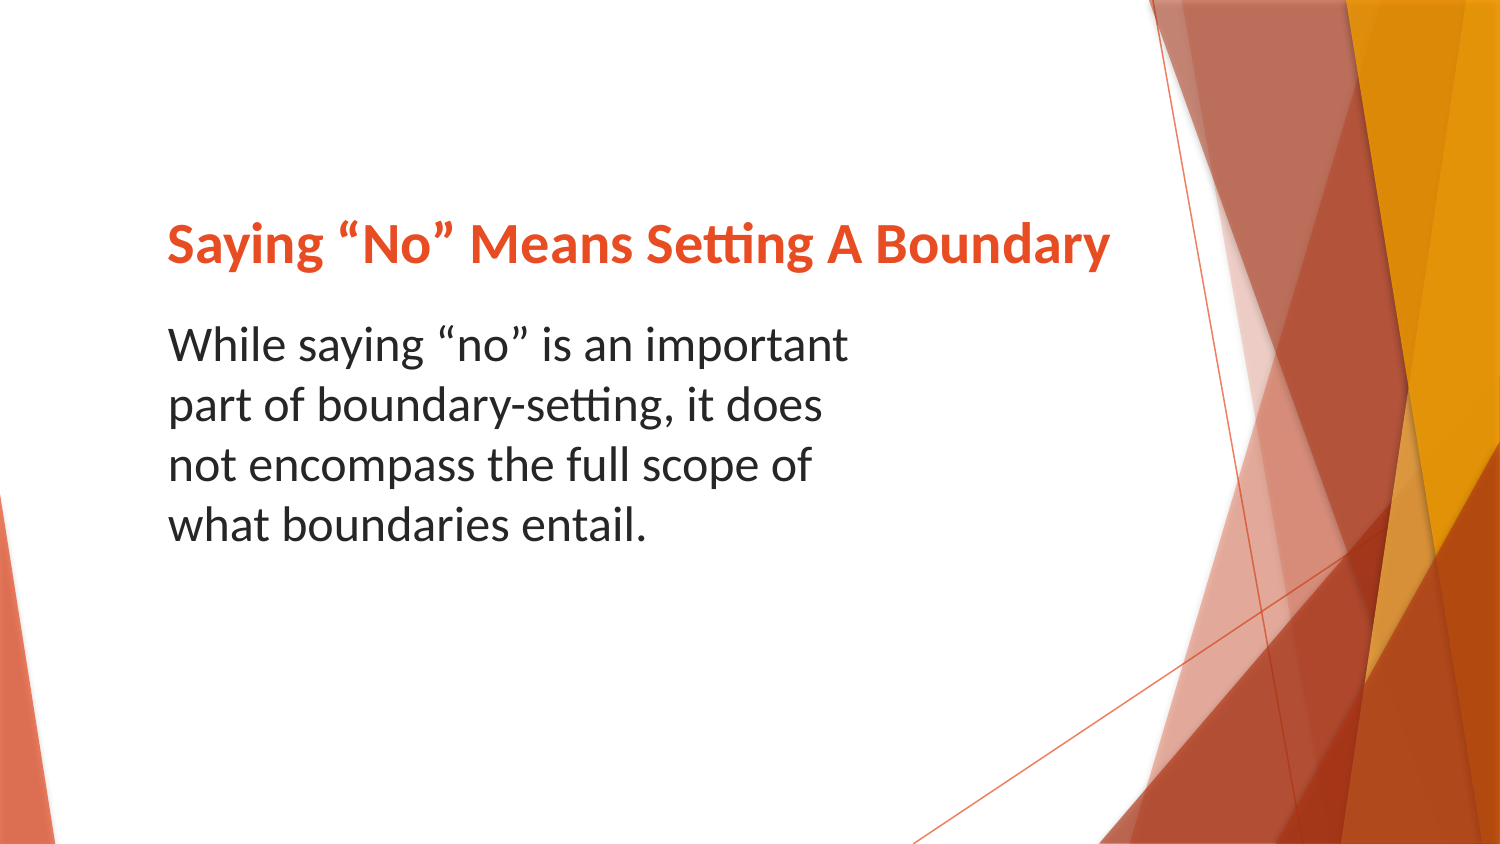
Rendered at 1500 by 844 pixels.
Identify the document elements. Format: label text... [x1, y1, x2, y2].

list While saying “no” is an important part of boundary-setting, it does not encompass the full scope of what boundaries entail. [153, 303, 869, 729]
title Saying “No” Means Setting A Boundary [153, 197, 1148, 297]
